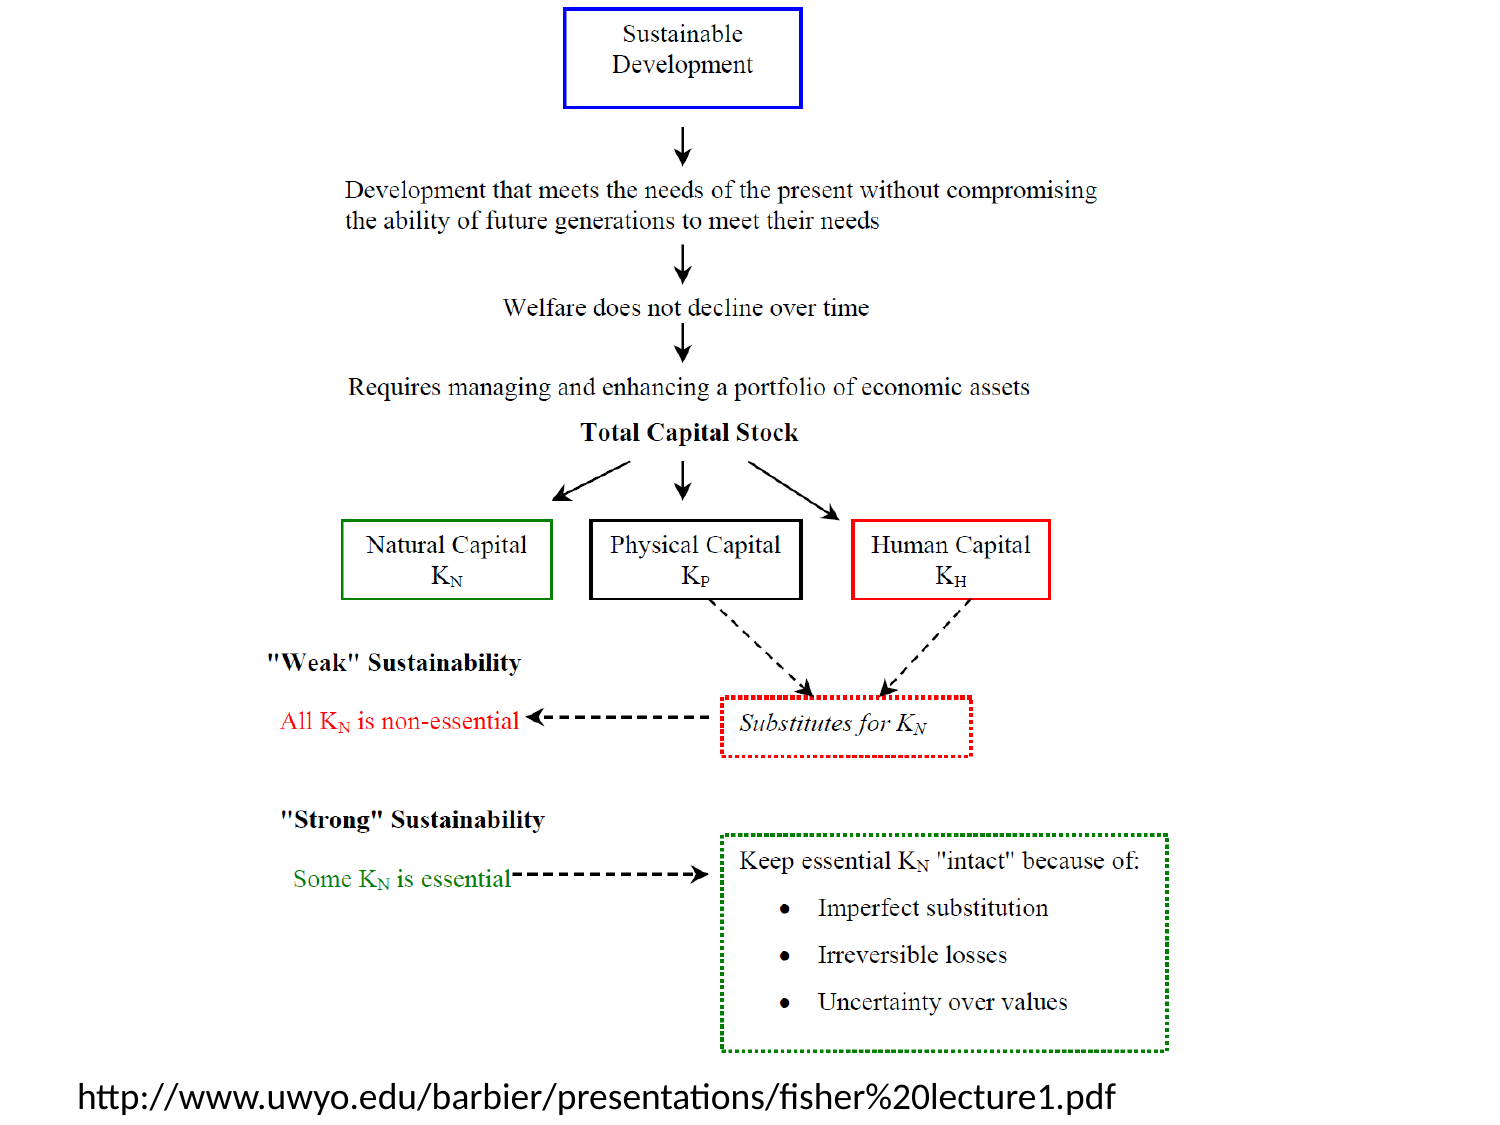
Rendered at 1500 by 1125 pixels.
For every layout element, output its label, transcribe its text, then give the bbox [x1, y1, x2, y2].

text_box http://www.uwyo.edu/barbier/presentations/fisher%20lecture1.pdf [62, 1064, 1275, 1125]
picture [262, 0, 1176, 1070]
